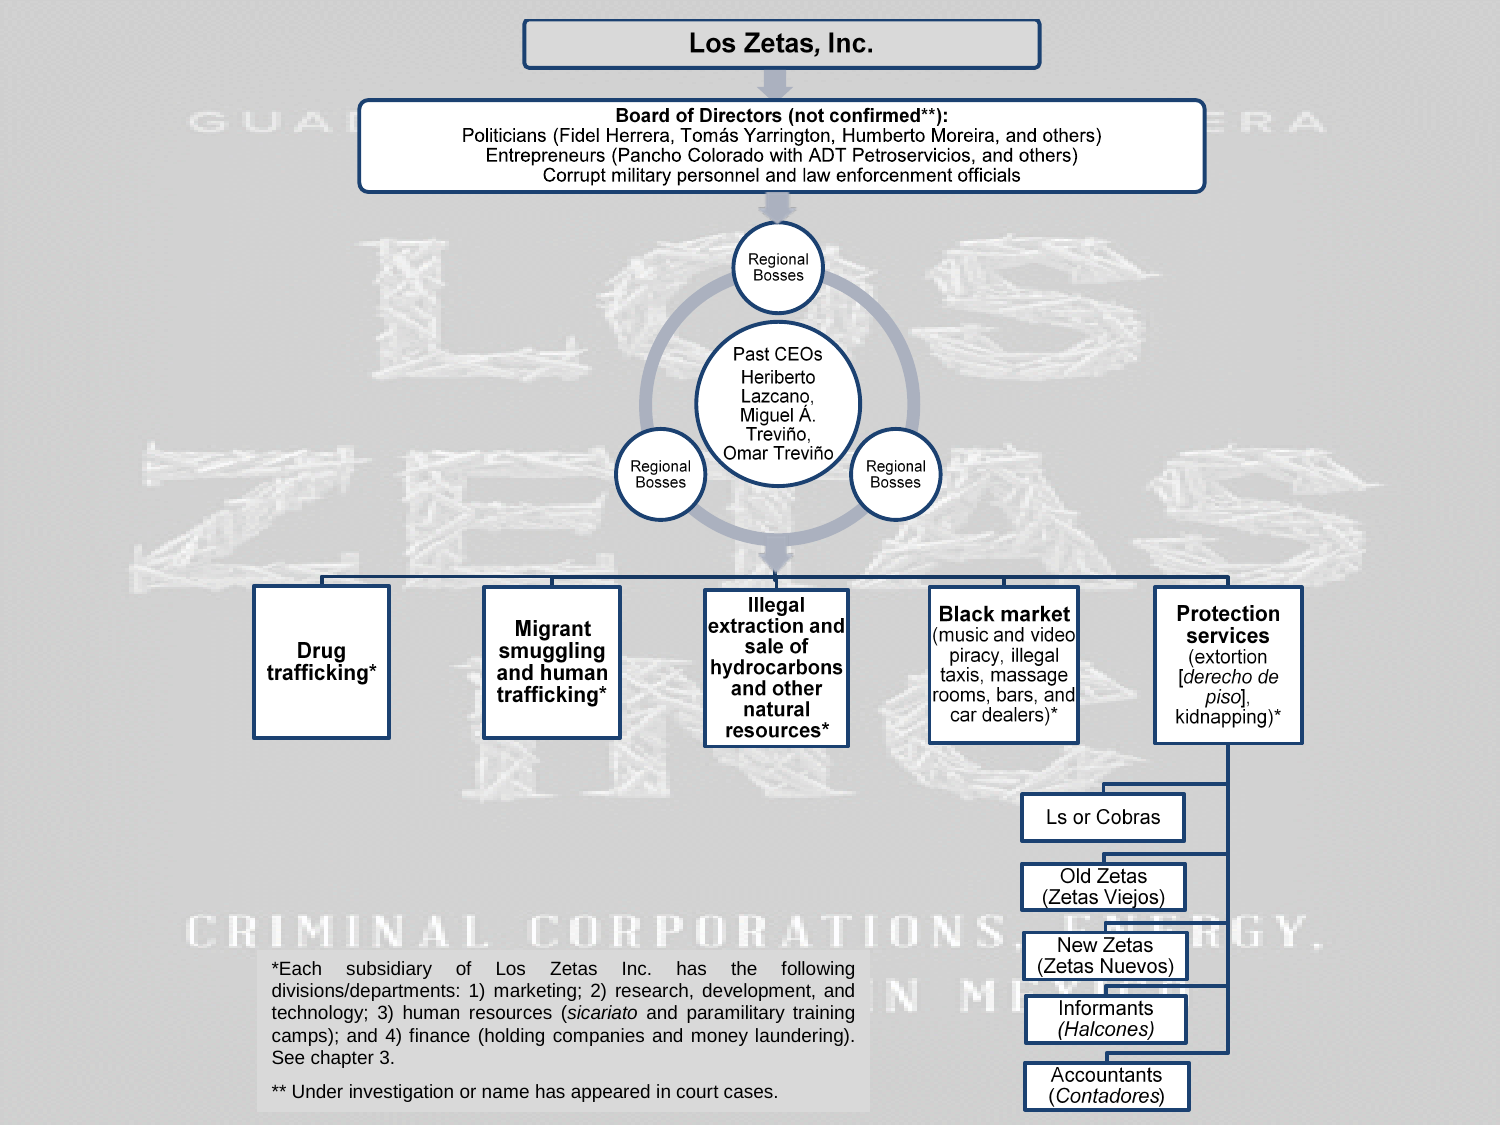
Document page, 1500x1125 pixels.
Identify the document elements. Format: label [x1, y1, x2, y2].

picture [26, 0, 1373, 1125]
